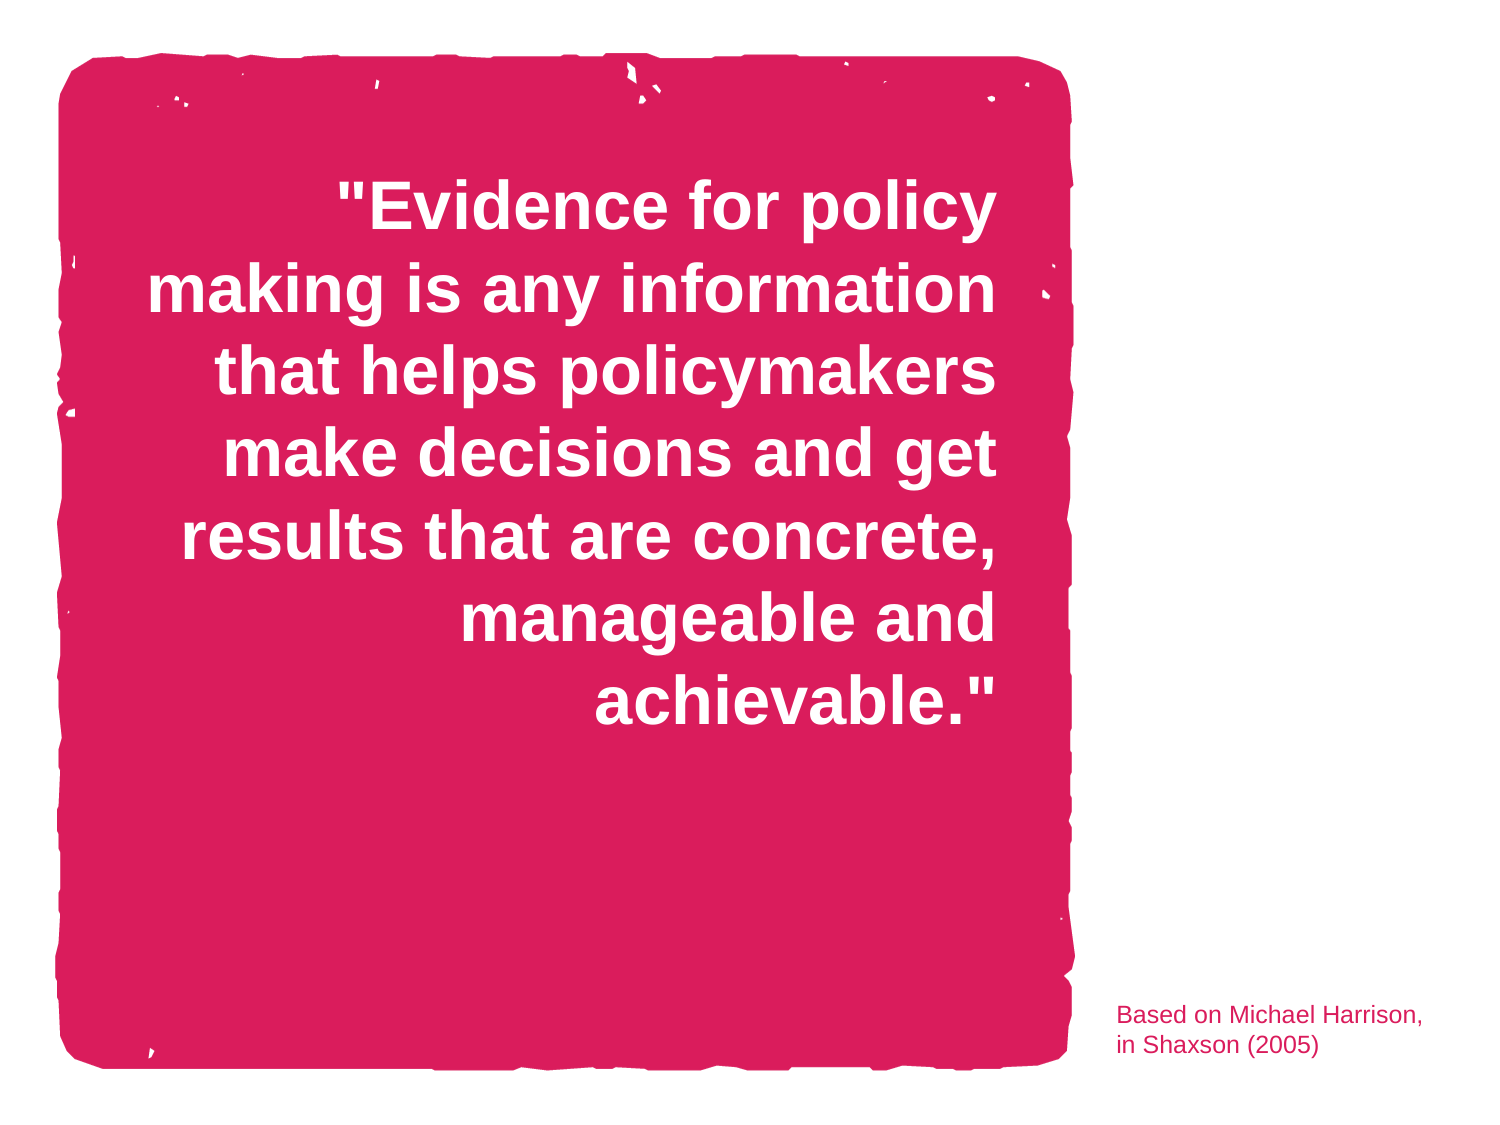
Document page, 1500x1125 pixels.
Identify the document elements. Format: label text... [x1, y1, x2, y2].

title "Evidence for policy making is any information that helps policymakers make decisions and get results that are concrete, manageable and achievable." [112, 160, 999, 1024]
text_box Based on Michael Harrison, in Shaxson (2005) [1116, 66, 1436, 1059]
picture [0, 0, 1500, 1125]
